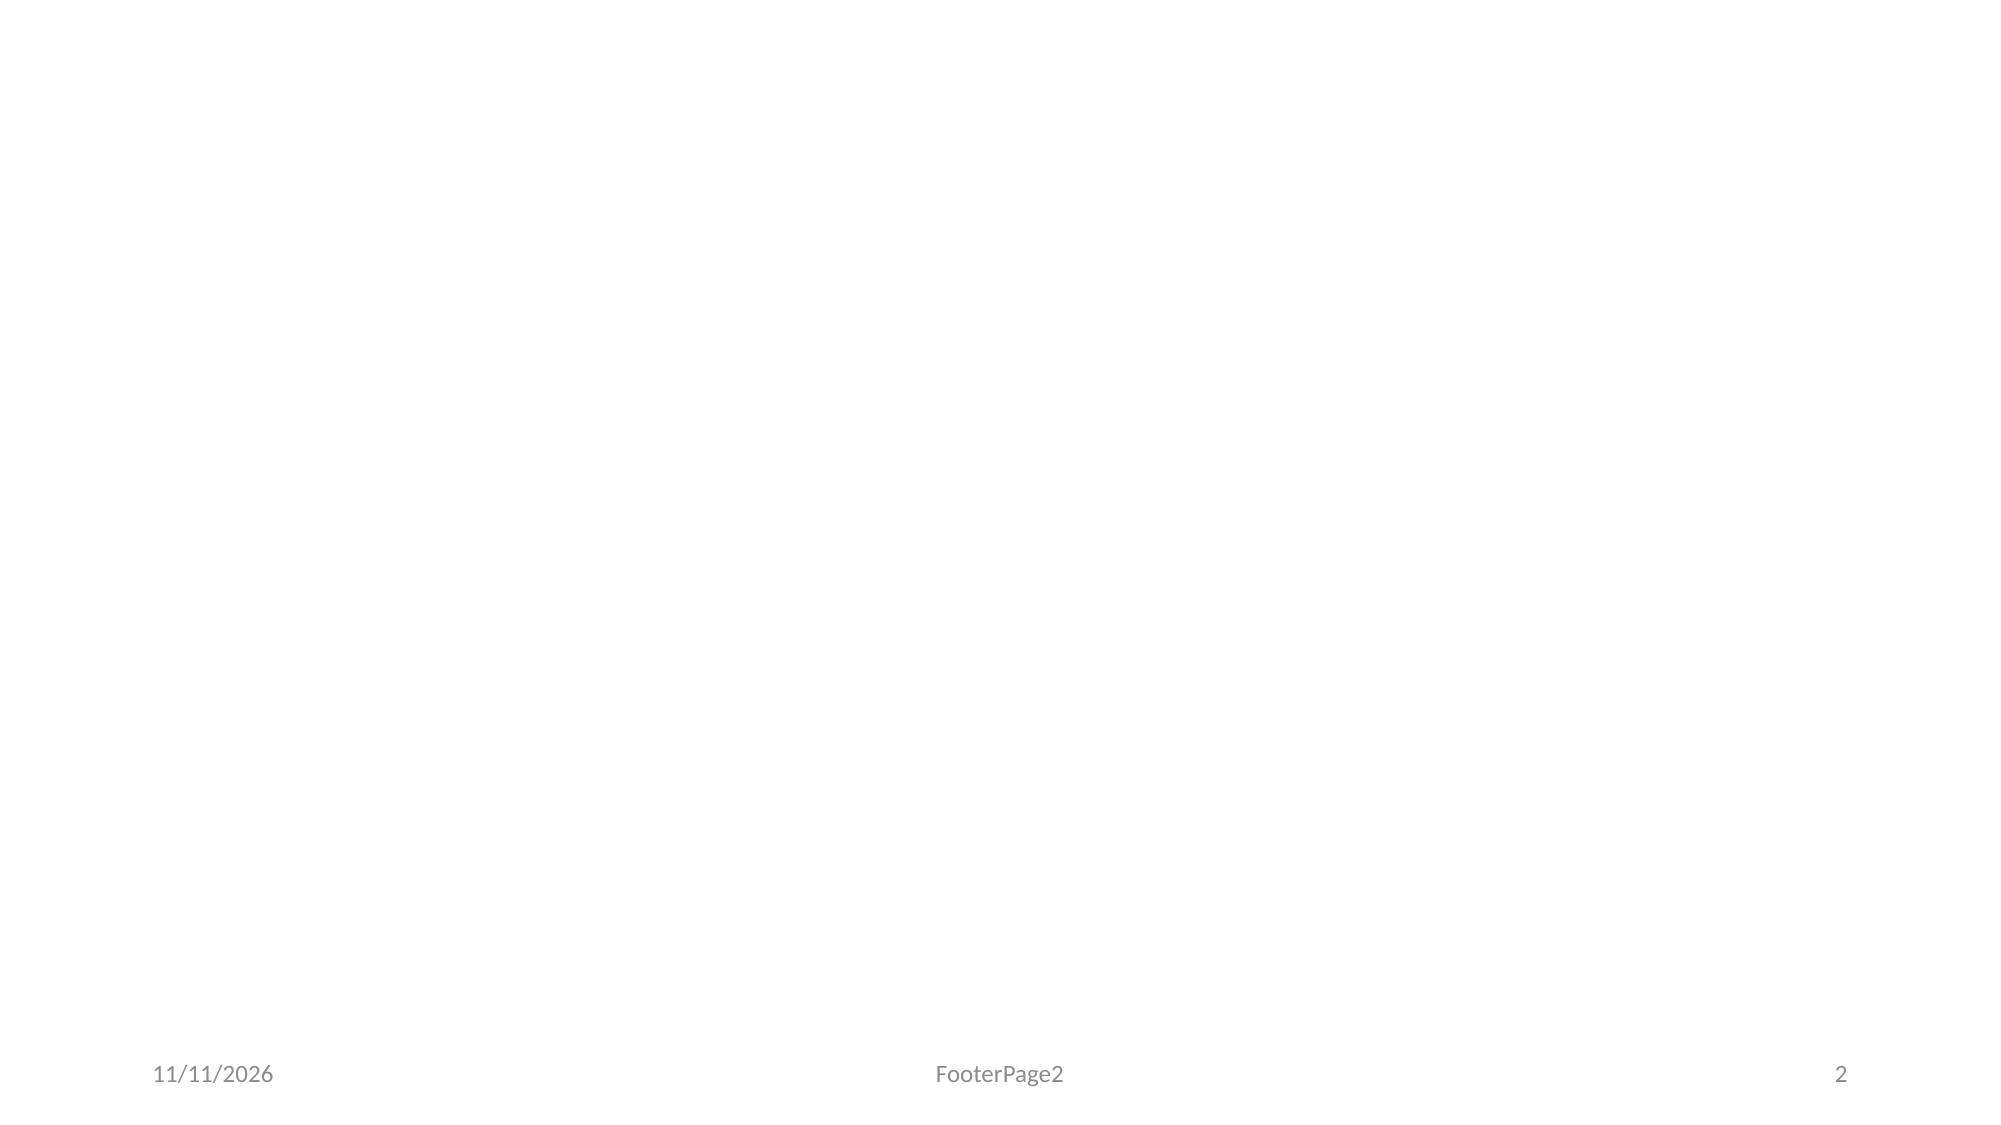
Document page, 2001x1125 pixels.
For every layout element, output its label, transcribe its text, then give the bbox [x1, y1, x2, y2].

slide_number 2 [1412, 1042, 1863, 1103]
footer FooterPage2 [662, 1042, 1338, 1103]
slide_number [137, 1042, 588, 1103]
